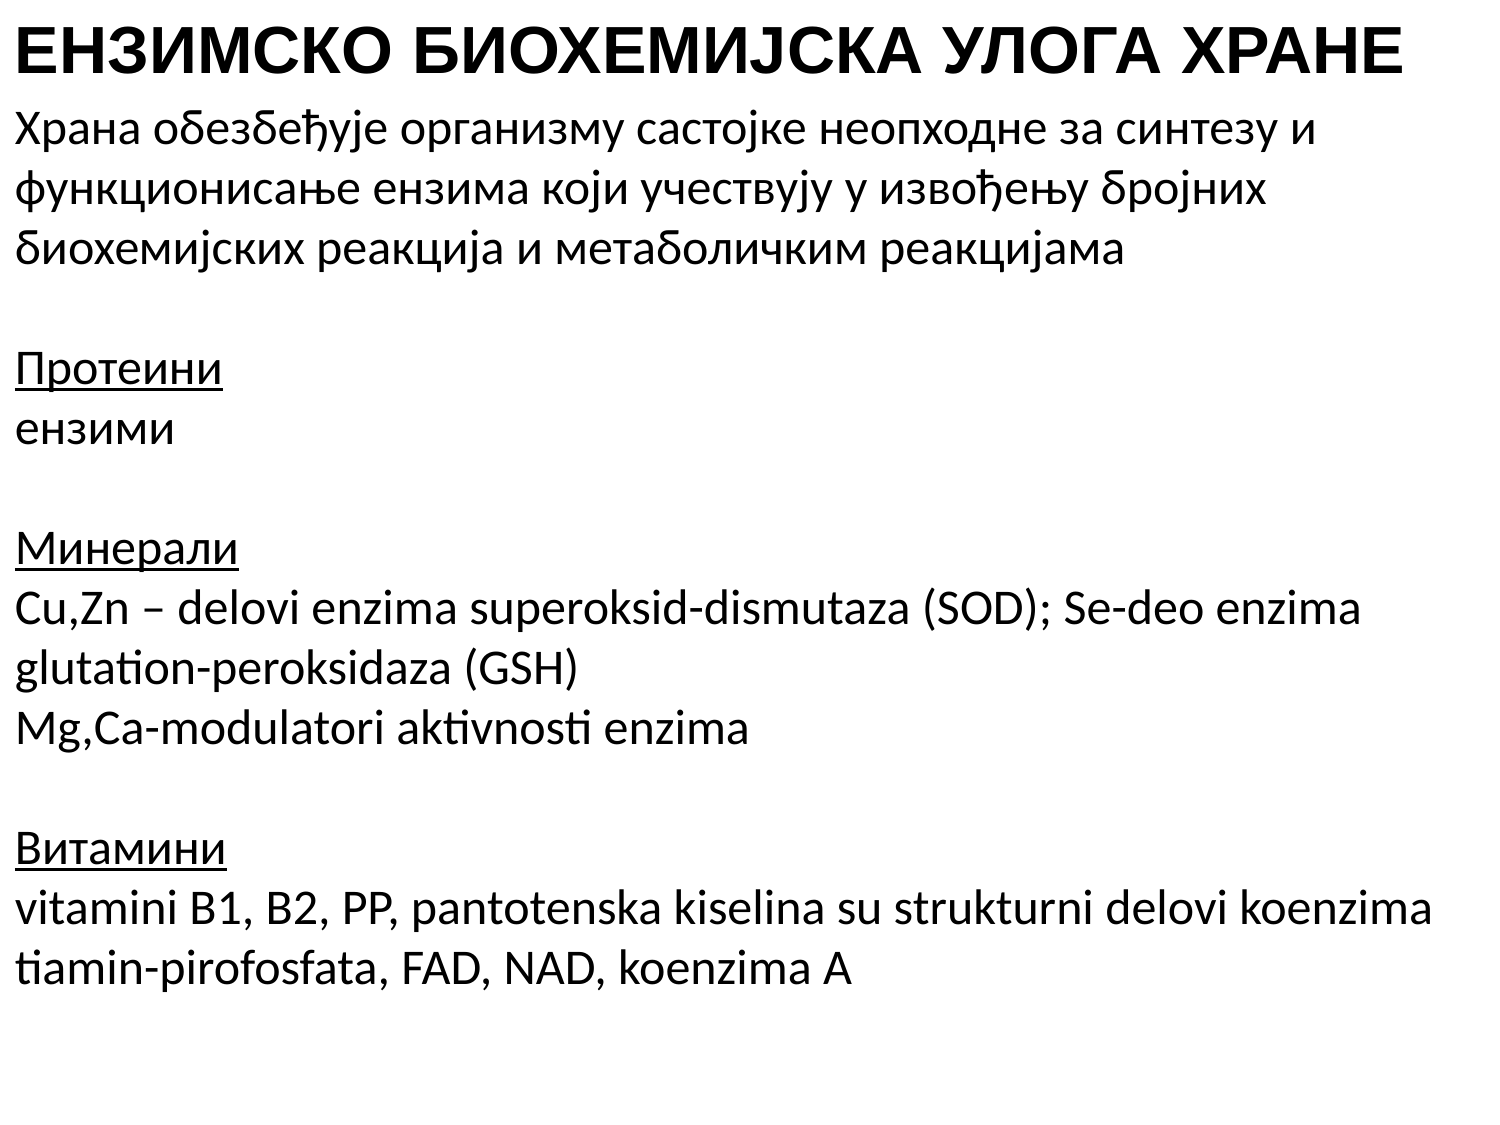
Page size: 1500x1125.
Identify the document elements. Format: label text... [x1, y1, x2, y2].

text_box ЕНЗИМСКО БИОХЕМИЈСКА УЛОГА ХРАНЕ [0, 0, 1500, 87]
text_box Храна обезбеђује организму састојке неопходне за синтезу и функционисање ензима који учествују у извођењу бројних биохемијских реакција и метаболичким реакцијама Протеини ензими Минерали Cu,Zn – delovi enzima superoksid-dismutaza (SOD); Se-deo enzima glutation-peroksidaza (GSH) Mg,Ca-modulatori aktivnosti enzima Витамини vitamini B1, B2, PP, pantotenska kiselina su strukturni delovi koenzima tiamin-pirofosfata, FAD, NAD, koenzima A [0, 87, 1500, 1003]
